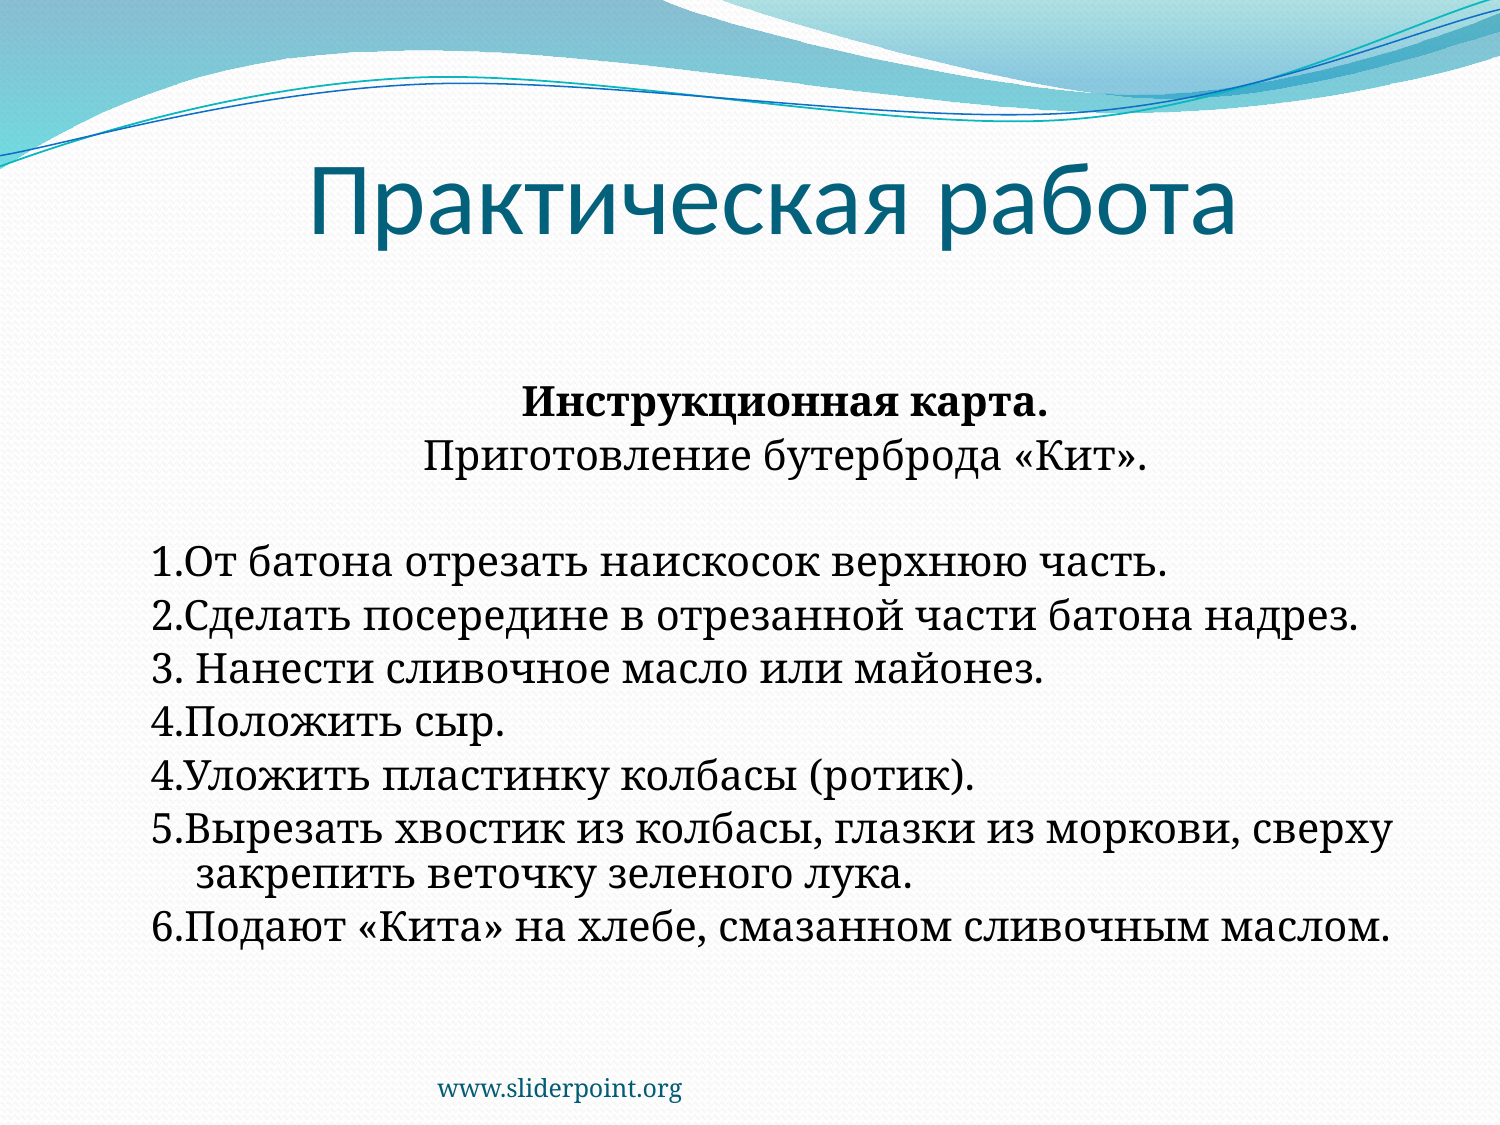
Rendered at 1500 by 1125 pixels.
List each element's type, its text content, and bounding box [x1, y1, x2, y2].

title Практическая работа [123, 113, 1425, 256]
footer www.sliderpoint.org [437, 1042, 988, 1103]
list Инструкционная карта. Приготовление бутерброда «Кит». 1.От батона отрезать наискосок верхнюю часть. 2.Сделать посередине в отрезанной части батона надрез. 3. Нанести сливочное масло или майонез. 4.Положить сыр. 4.Уложить пластинку колбасы (ротик). 5.Вырезать хвостик из колбасы, глазки из моркови, сверху закрепить веточку зеленого лука. 6.Подают «Кита» на хлебе, смазанном сливочным маслом. [135, 373, 1436, 1095]
